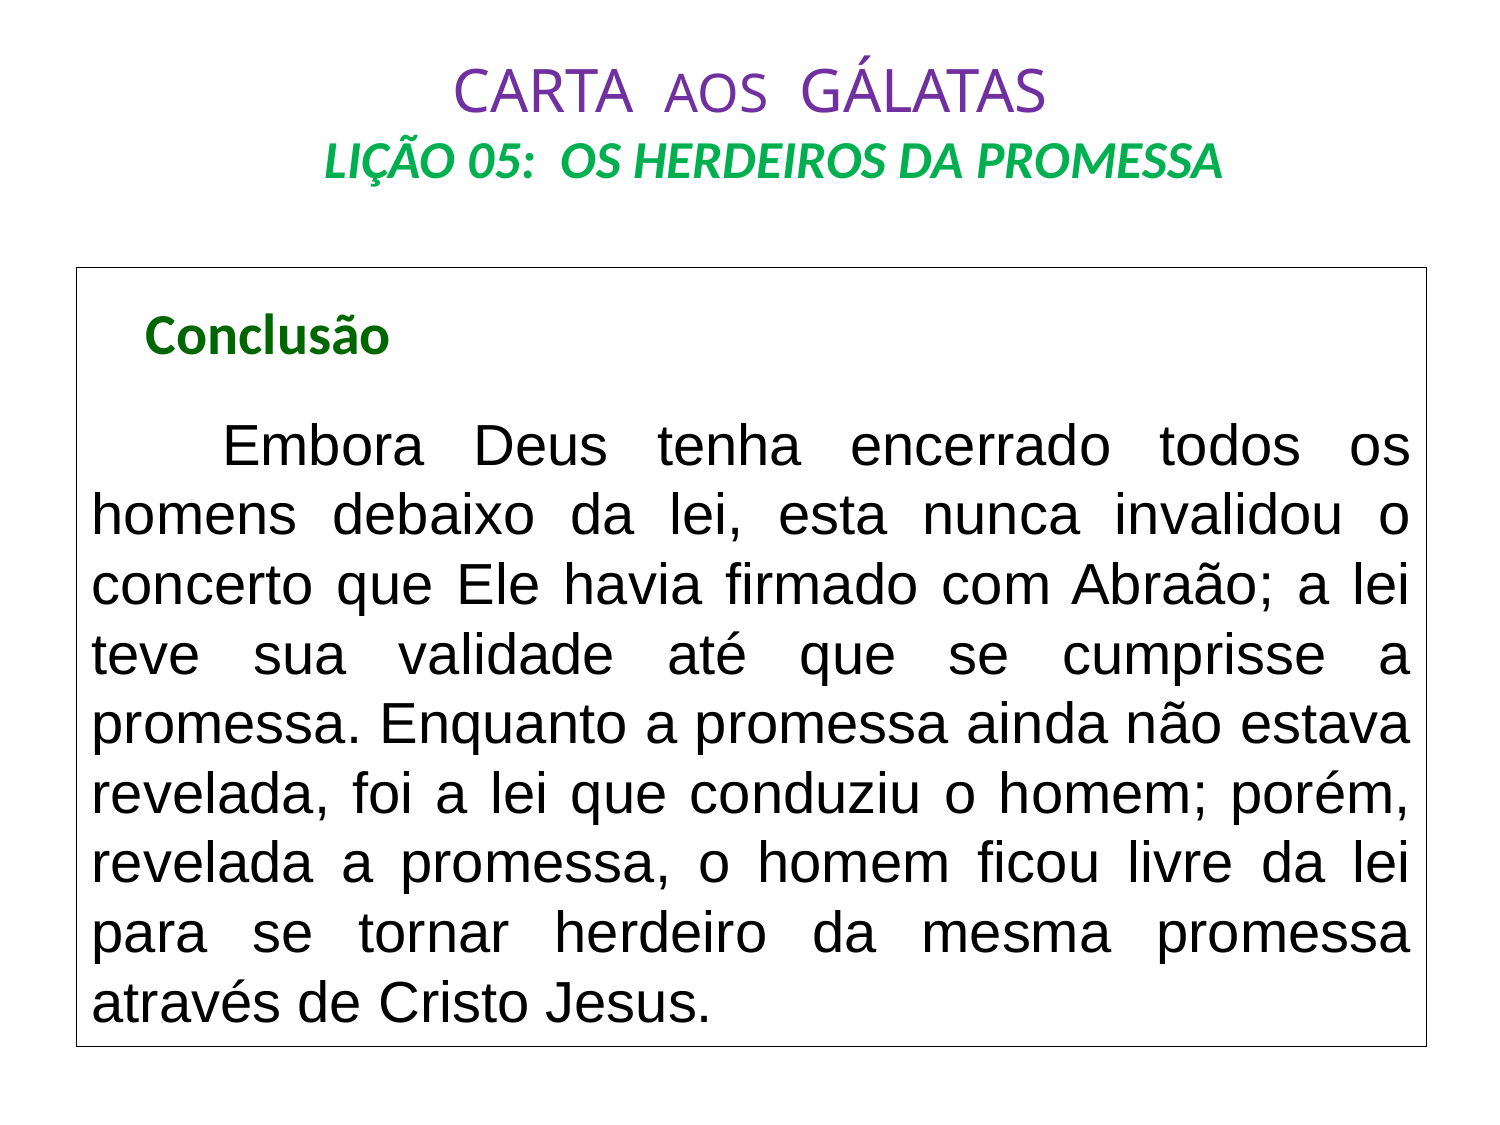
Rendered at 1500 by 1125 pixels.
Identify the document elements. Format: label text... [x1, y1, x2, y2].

list Conclusão Embora Deus tenha encerrado todos os homens debaixo da lei, esta nunca invalidou o concerto que Ele havia firmado com Abraão; a lei teve sua validade até que se cumprisse a promessa. Enquanto a promessa ainda não estava revelada, foi a lei que conduziu o homem; porém, revelada a promessa, o homem ficou livre da lei para se tornar herdeiro da mesma promessa através de Cristo Jesus. [76, 267, 1427, 1047]
title CARTA AOS GÁLATAS LIÇÃO 05: OS HERDEIROS DA PROMESSA [75, 45, 1425, 197]
